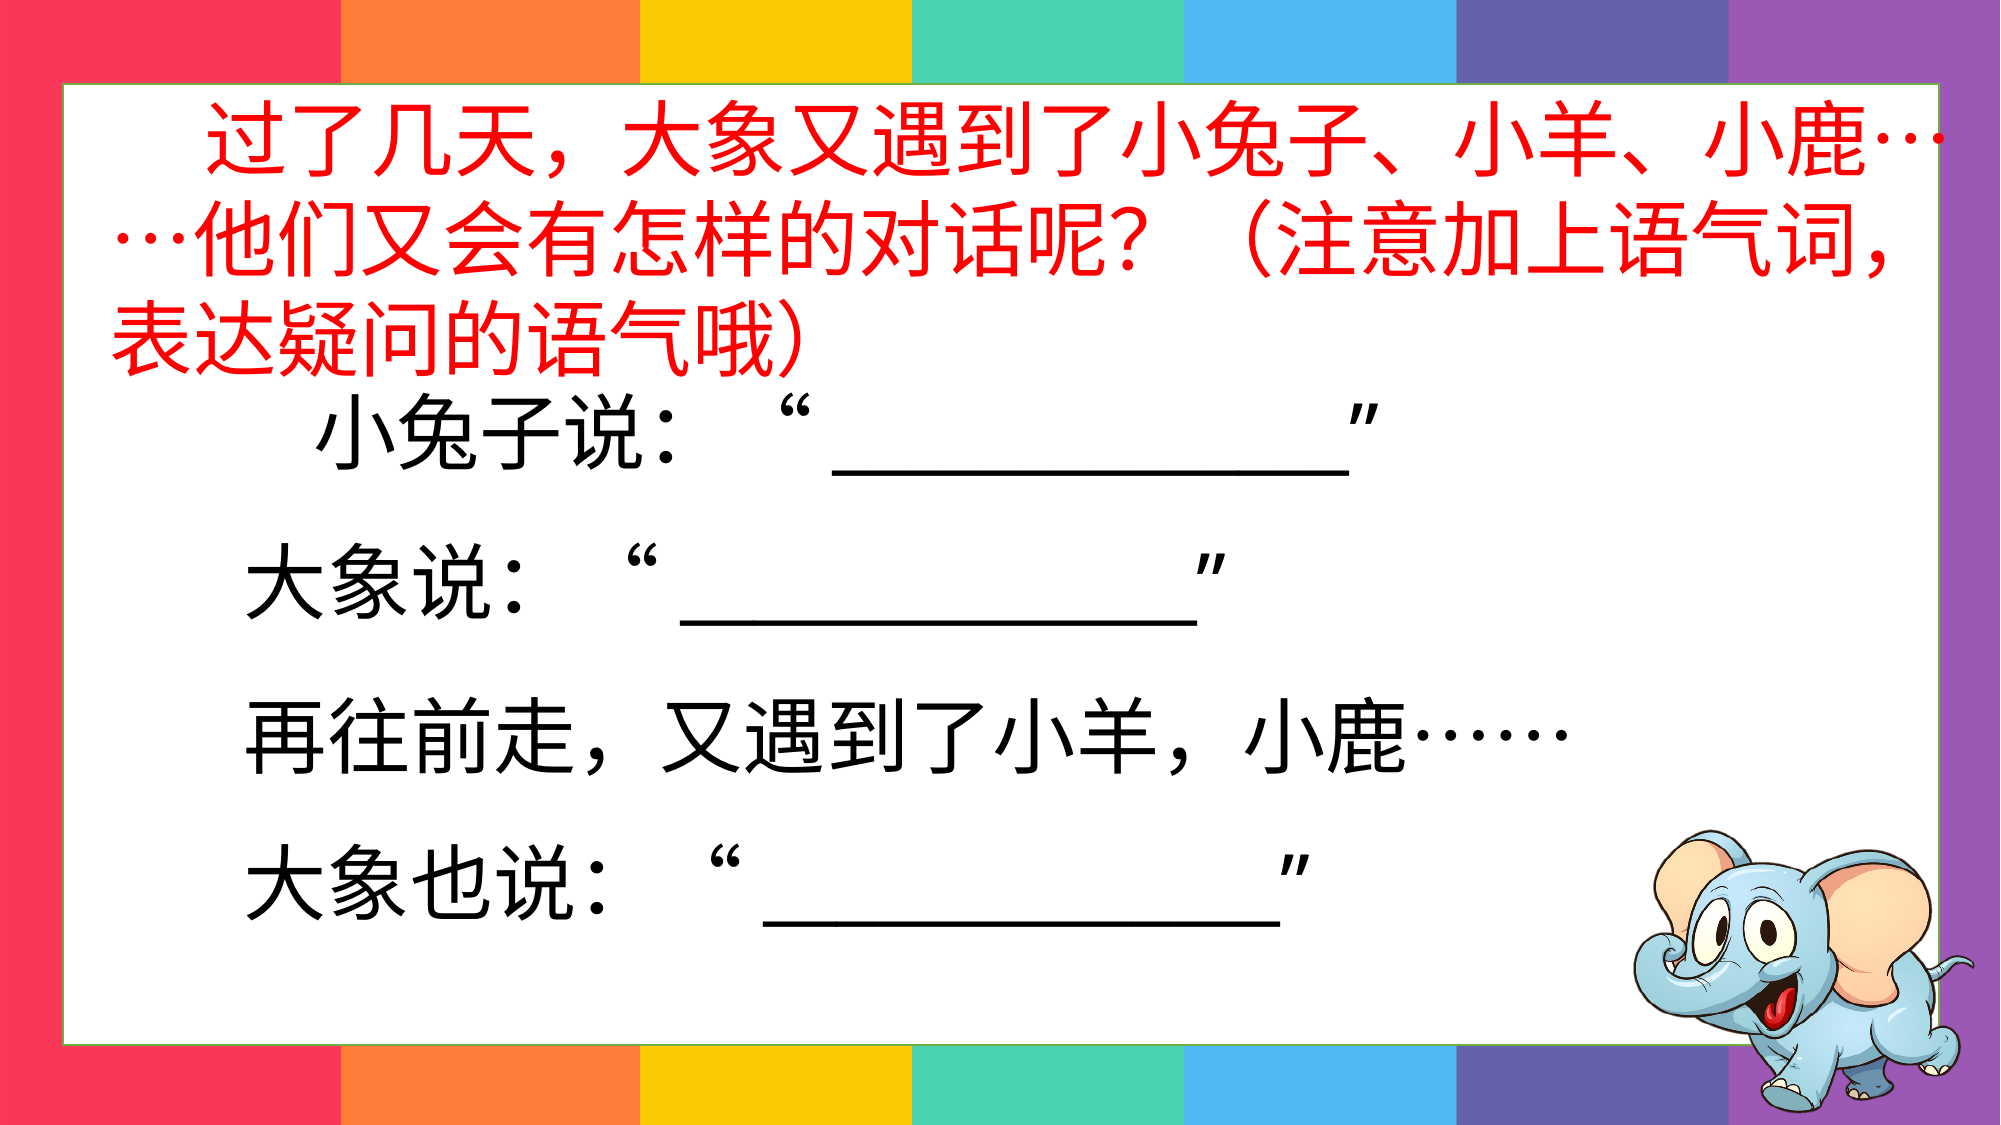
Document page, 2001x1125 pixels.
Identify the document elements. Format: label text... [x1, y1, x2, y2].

picture [0, 0, 2001, 1125]
text_box 再往前走，又遇到了小羊，小鹿…… [134, 676, 1717, 792]
text_box 大象也说：“______________” [133, 824, 1941, 939]
text_box 大象说：“______________” [134, 523, 1717, 638]
text_box 小兔子说：“______________” [298, 395, 1882, 488]
text_box 过了几天，大象又遇到了小兔子、小羊、小鹿……他们又会有怎样的对话呢？（注意加上语气词，表达疑问的语气哦） [94, 79, 1980, 395]
